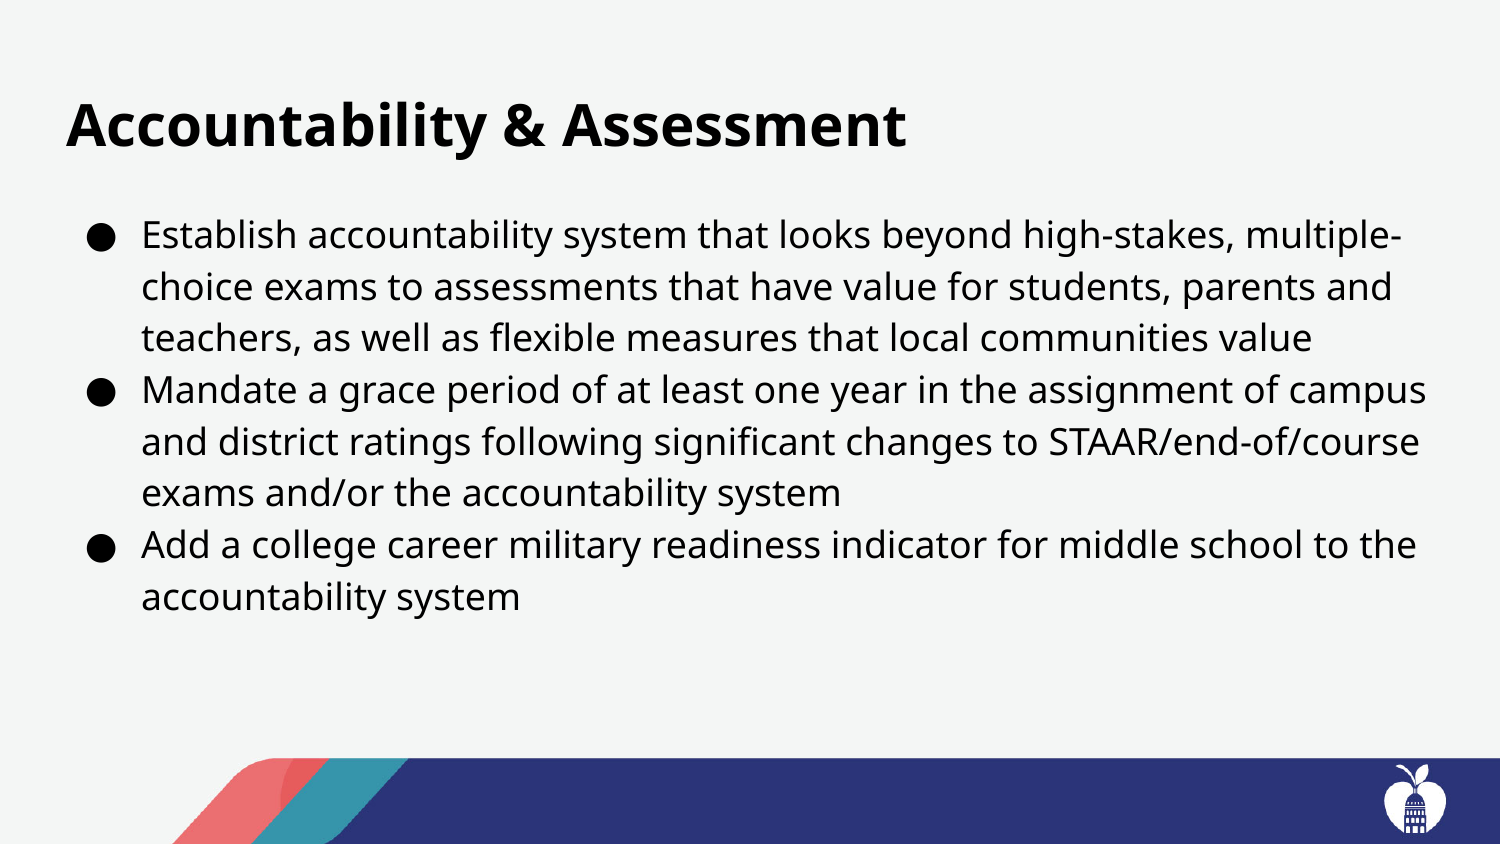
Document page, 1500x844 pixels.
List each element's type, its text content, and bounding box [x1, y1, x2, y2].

list Establish accountability system that looks beyond high-stakes, multiple-choice exams to assessments that have value for students, parents and teachers, as well as flexible measures that local communities value Mandate a grace period of at least one year in the assignment of campus and district ratings following significant changes to STAAR/end-of/course exams and/or the accountability system Add a college career military readiness indicator for middle school to the accountability system [51, 189, 1449, 750]
picture [0, 0, 1500, 844]
title Accountability & Assessment [51, 72, 1449, 167]
